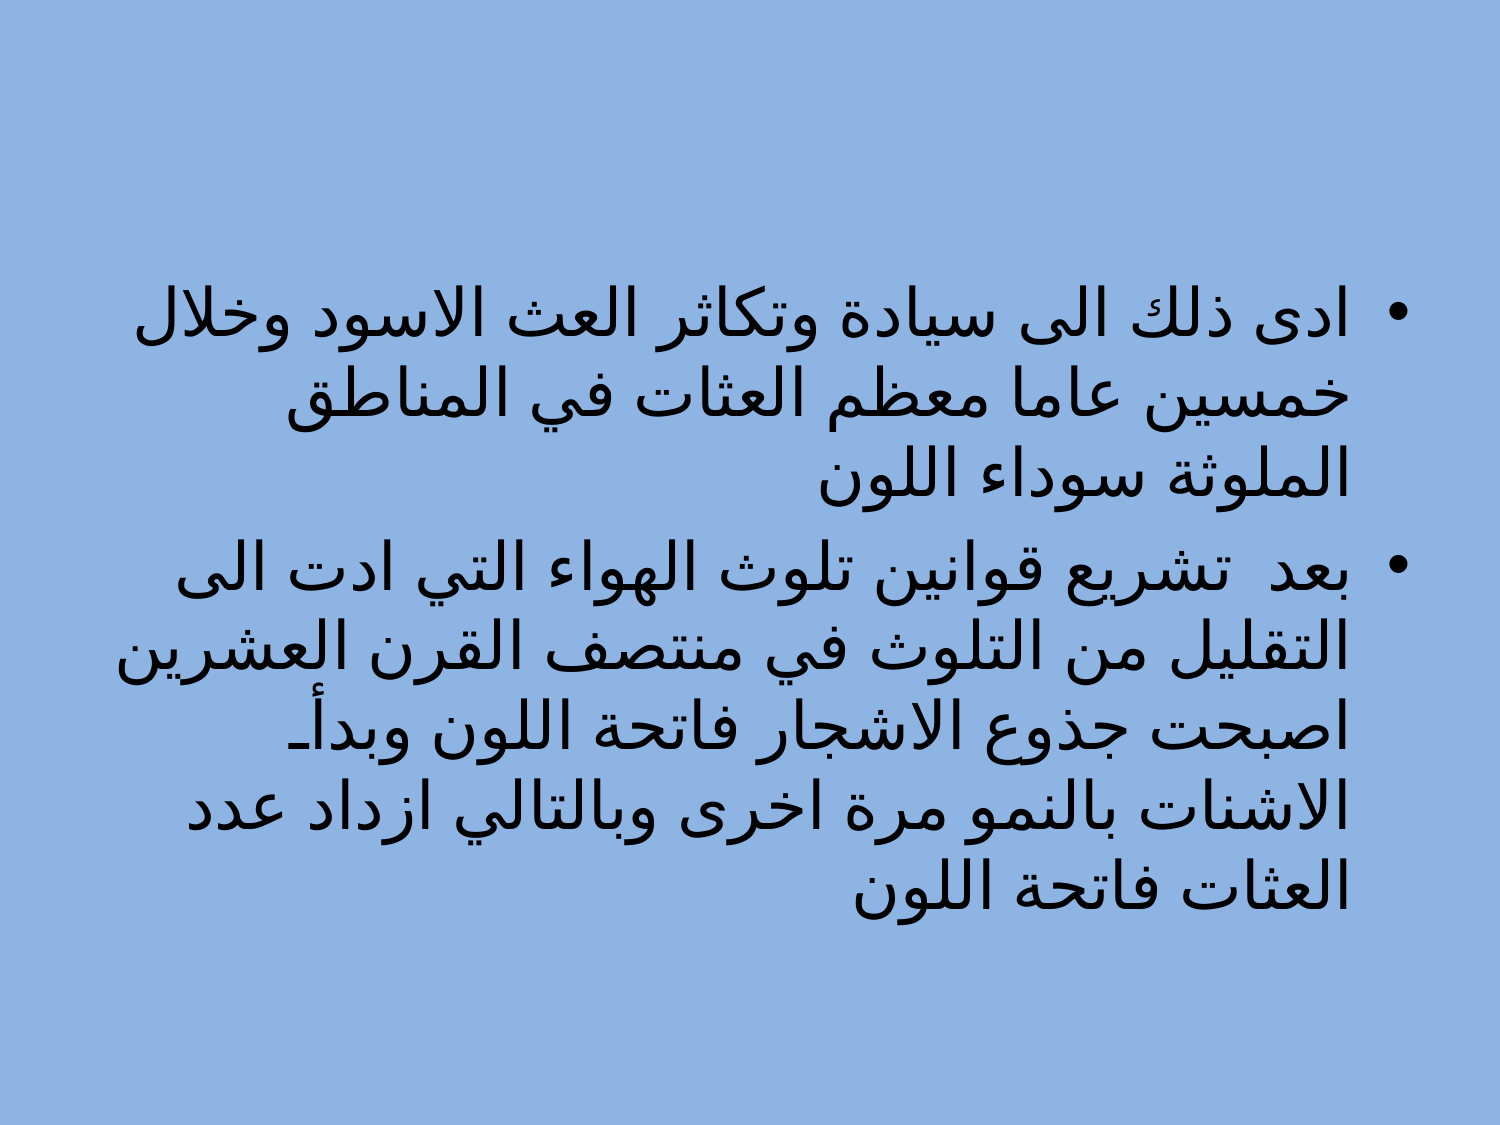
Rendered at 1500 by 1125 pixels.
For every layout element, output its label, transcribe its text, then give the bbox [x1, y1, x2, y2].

list ادى ذلك الى سيادة وتكاثر العث الاسود وخلال خمسين عاما معظم العثات في المناطق الملوثة سوداء اللون بعد تشريع قوانين تلوث الهواء التي ادت الى التقليل من التلوث في منتصف القرن العشرين اصبحت جذوع الاشجار فاتحة اللون وبدأـ الاشنات بالنمو مرة اخرى وبالتالي ازداد عدد العثات فاتحة اللون [75, 262, 1425, 1005]
